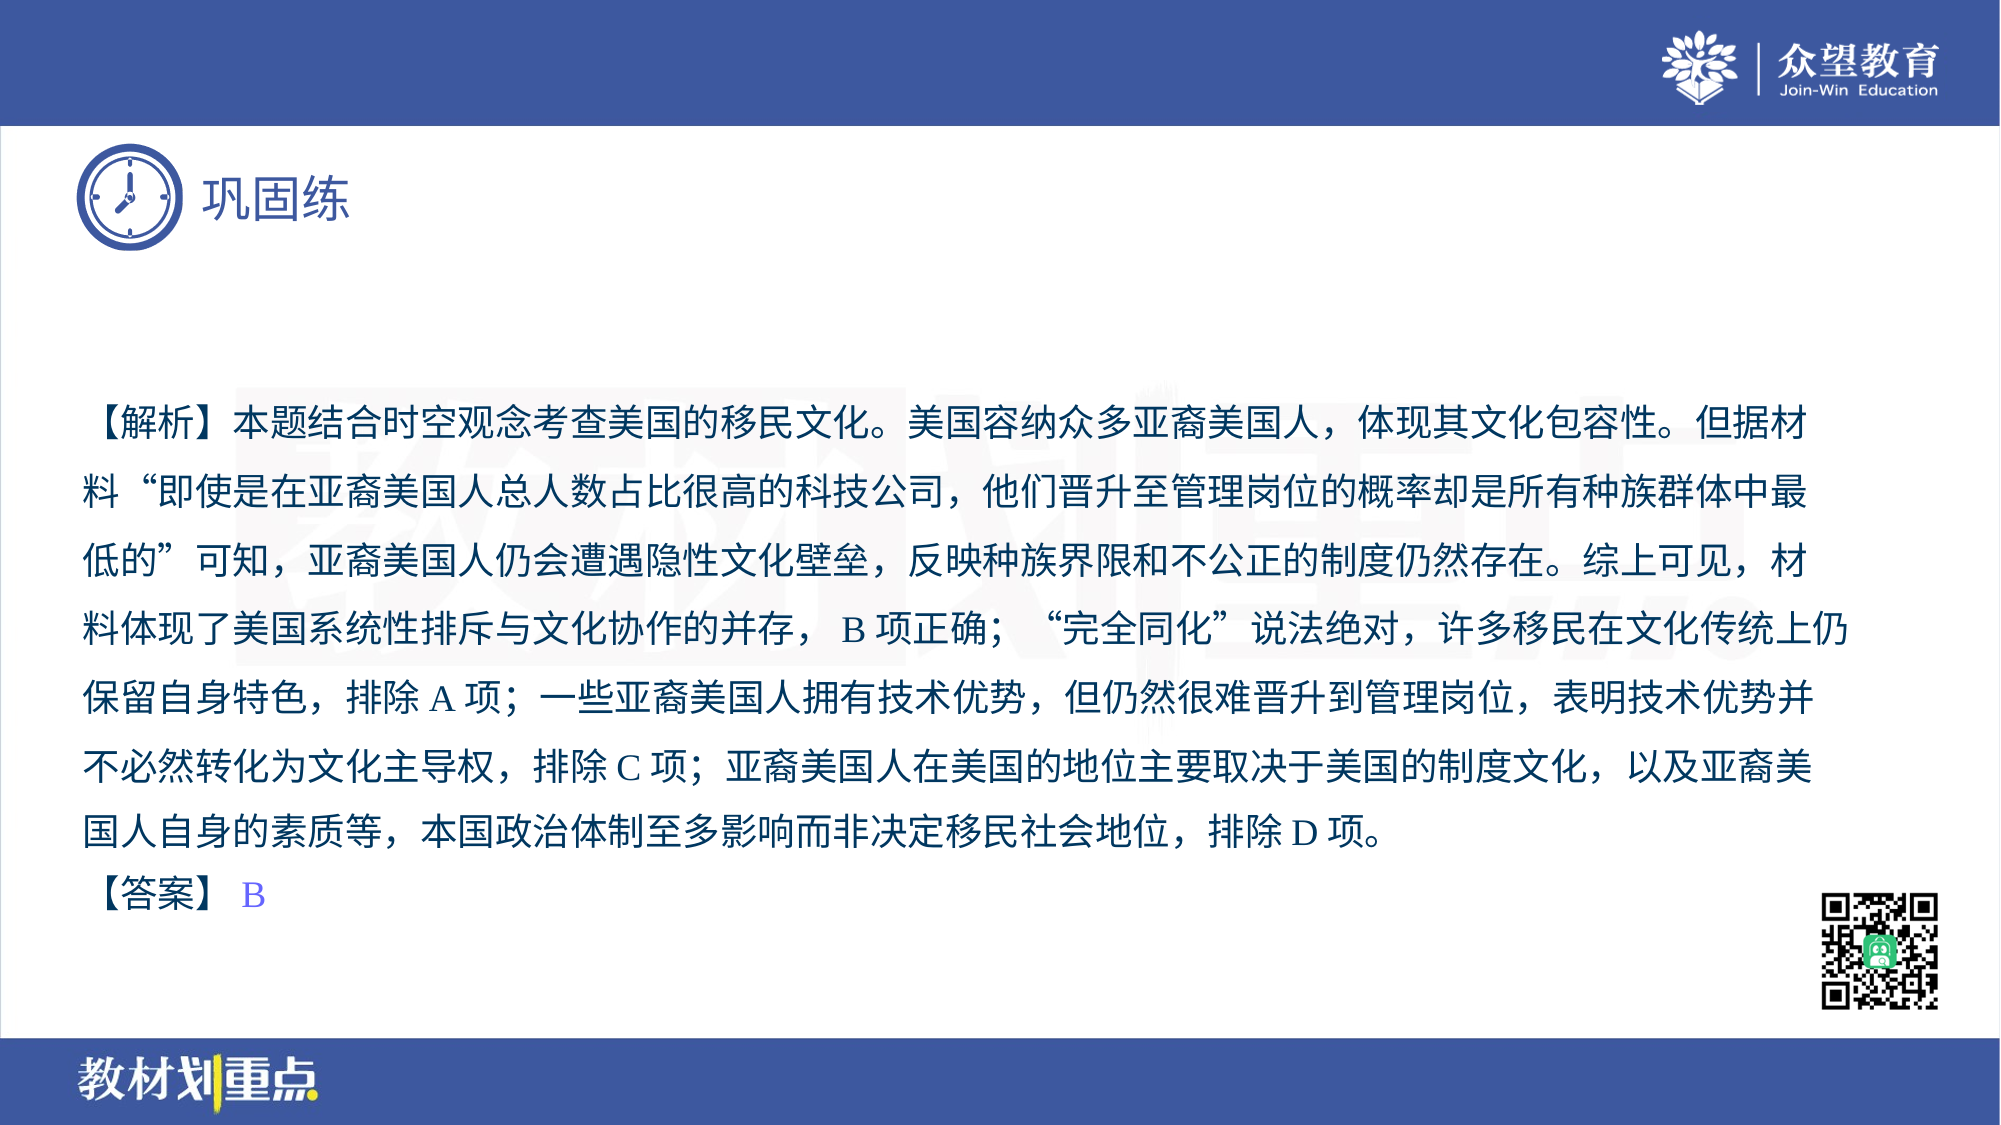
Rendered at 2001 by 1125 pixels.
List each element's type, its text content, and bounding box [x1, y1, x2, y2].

picture [0, 0, 2000, 1125]
text_box 【答案】B [82, 848, 1817, 908]
text_box 【解析】本题结合时空观念考查美国的移民文化。美国容纳众多亚裔美国人，体现其文化包容性。但据材 料“即使是在亚裔美国人总人数占比很高的科技公司，他们晋升至管理岗位的概率却是所有种族群体中最 低的”可知，亚裔美国人仍会遭遇隐性文化壁垒，反映种族界限和不公正的制度仍然存在。综上可见，材 料体现了美国系统性排斥与文化协作的并存，B项正确；“完全同化”说法绝对，许多移民在文化传统上仍 保留自身特色，排除A项；一些亚裔美国人拥有技术优势，但仍然很难晋升到管理岗位，表明技术优势并 不必然转化为文化主导权，排除C项；亚裔美国人在美国的地位主要取决于美国的制度文化，以及亚裔美 国人自身的素质等，本国政治体制至多影响而非决定移民社会地位，排除D项。 [82, 375, 1817, 846]
